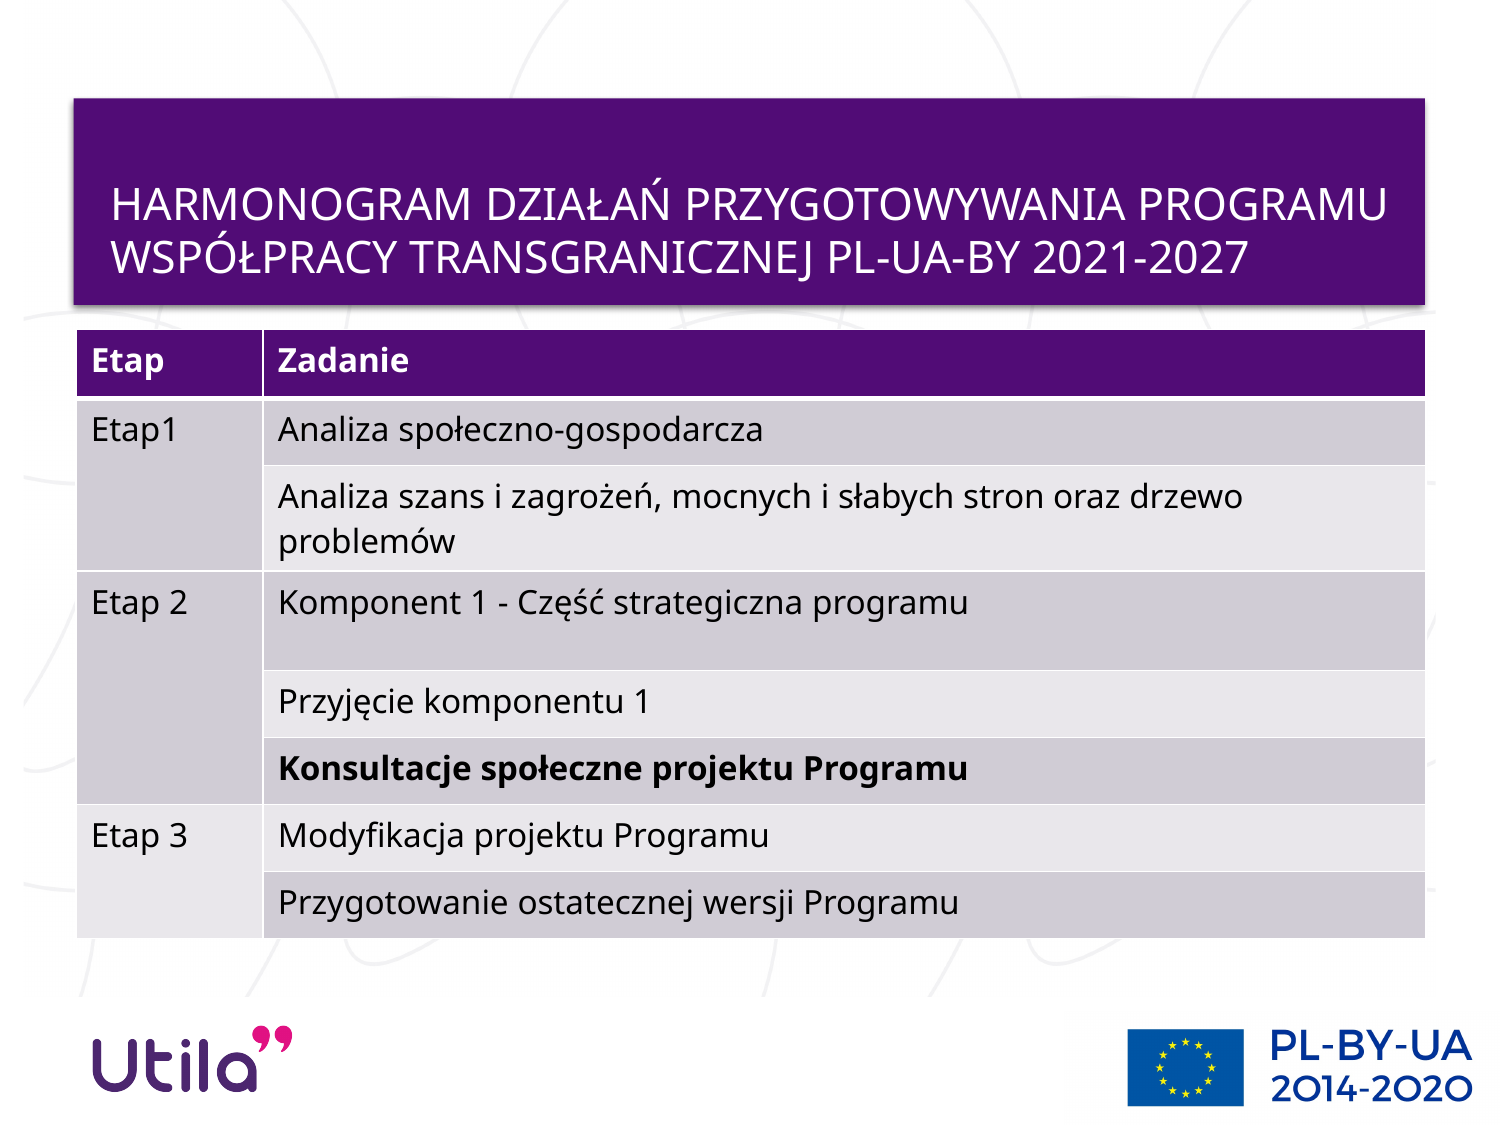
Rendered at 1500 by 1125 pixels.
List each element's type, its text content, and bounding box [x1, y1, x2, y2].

table_cell Komponent 1 - Część strategiczna programu [264, 572, 1425, 670]
table_cell Etap1 [77, 401, 262, 570]
table_header Zadanie [264, 330, 1425, 396]
table_cell Przyjęcie komponentu 1 [264, 671, 1425, 737]
table_cell Konsultacje społeczne projektu Programu [264, 738, 1425, 804]
table_cell Modyfikacja projektu Programu [264, 805, 1425, 871]
table_cell Etap 2 [77, 572, 262, 804]
table_cell Etap 3 [77, 805, 262, 938]
table_cell Analiza społeczno-gospodarcza [264, 401, 1425, 465]
table_cell Przygotowanie ostatecznej wersji Programu [264, 872, 1425, 938]
table_header Etap [77, 330, 262, 396]
picture [1063, 1010, 1500, 1125]
picture [0, 0, 1436, 1125]
table_cell Analiza szans i zagrożeń, mocnych i słabych stron oraz drzewo problemów [264, 466, 1425, 570]
title Harmonogram działań Przygotowywania programu współpracy transgranicznej Pl-ua-by 2021-2027 [95, 112, 1406, 291]
